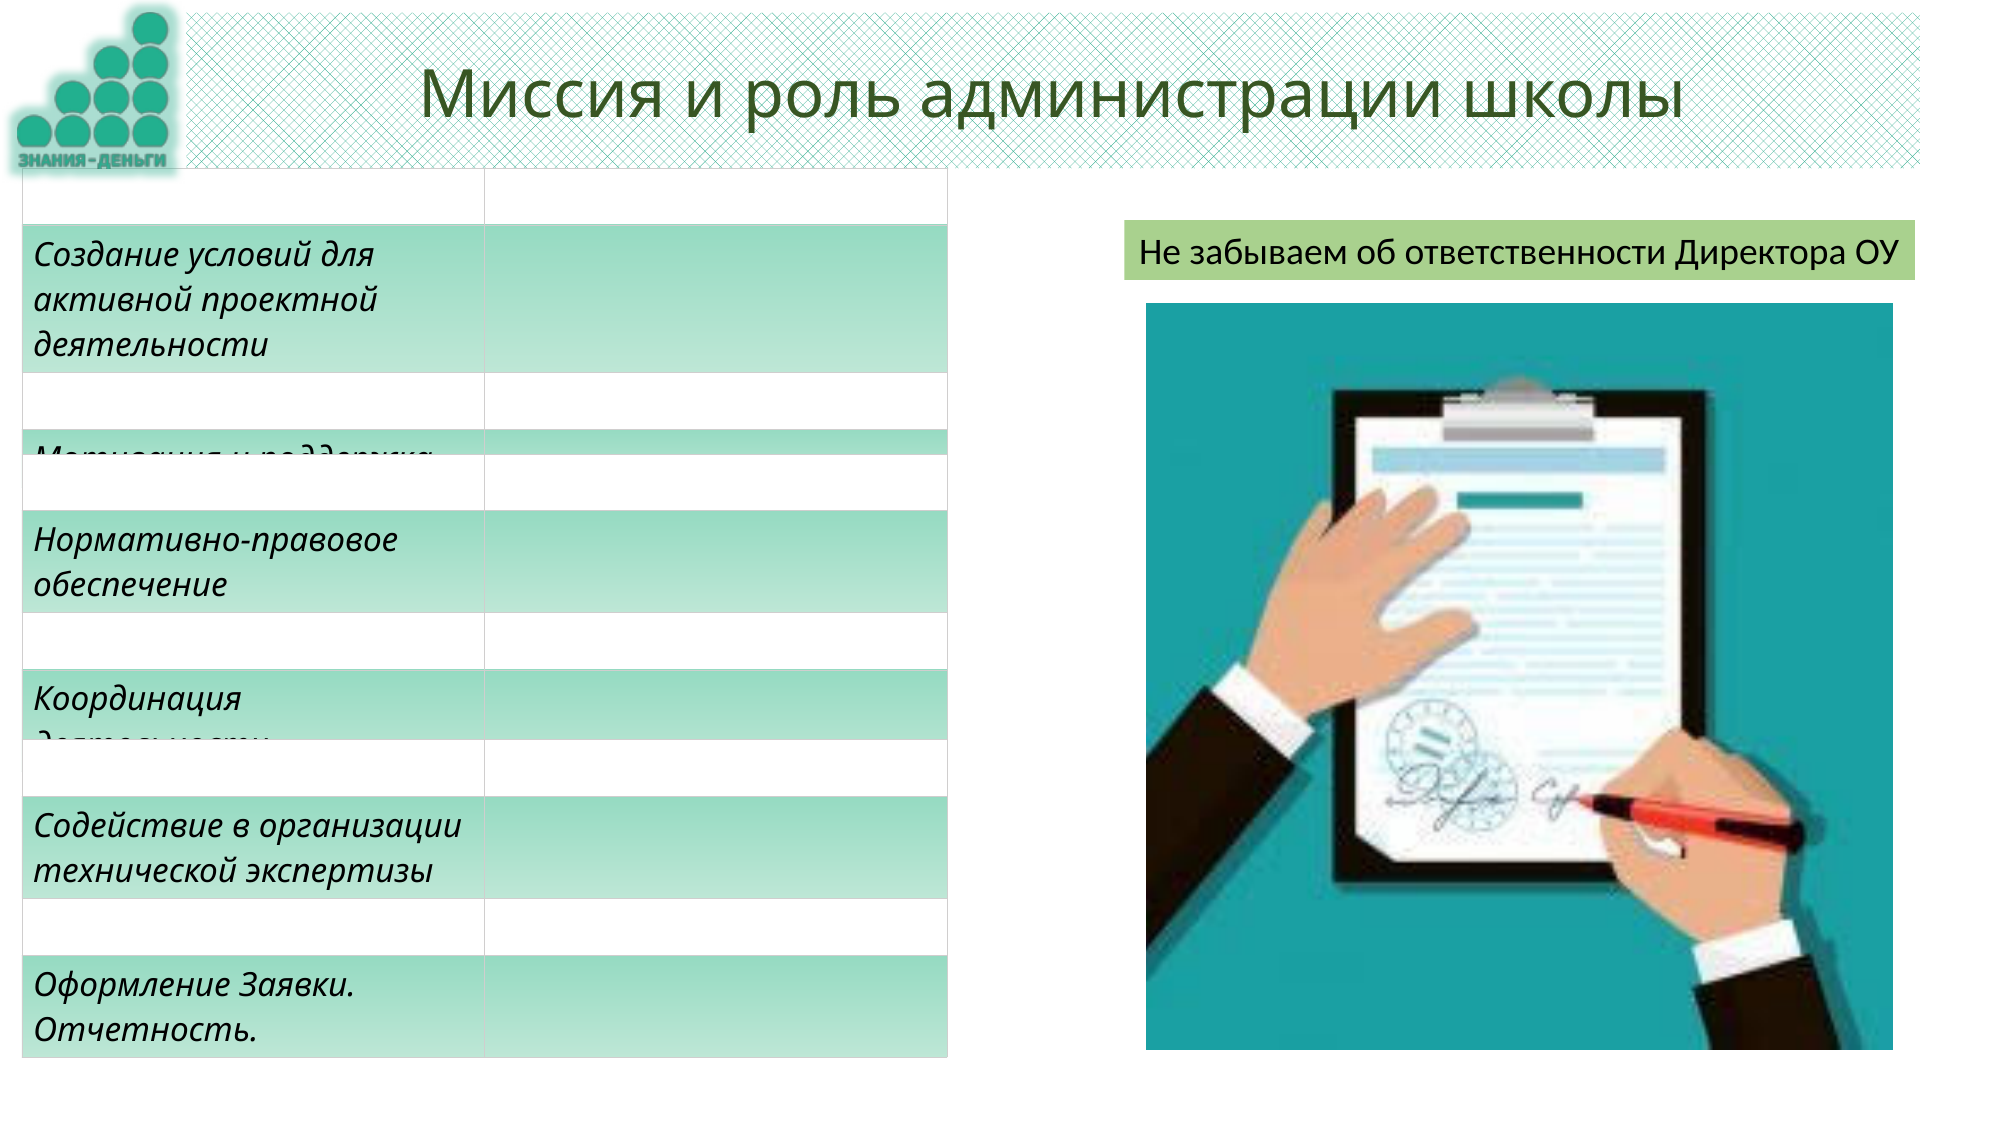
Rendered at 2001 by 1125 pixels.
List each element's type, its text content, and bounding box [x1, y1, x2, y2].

table_cell [485, 430, 947, 454]
text_box Не забываем об ответственности Директора ОУ [1124, 220, 1915, 280]
table_header [23, 455, 484, 510]
table_cell [23, 613, 484, 670]
table_cell [485, 797, 947, 898]
picture [1146, 303, 1893, 1050]
table_cell [23, 373, 484, 429]
text_box Миссия и роль администрации школы [186, 12, 1920, 169]
table_header [485, 455, 947, 510]
table_cell [485, 373, 947, 429]
table_cell [485, 511, 947, 612]
table_cell [485, 671, 947, 739]
picture [17, 12, 170, 169]
table_header [23, 740, 484, 796]
table_header [485, 740, 947, 796]
table_cell Содействие в организации технической экспертизы [23, 797, 484, 898]
table_cell Оформление Заявки. Отчетность. [23, 956, 484, 1057]
table_cell Нормативно-правовое обеспечение [23, 511, 484, 612]
table_cell [485, 613, 947, 670]
table_cell [485, 956, 947, 1057]
table_cell [485, 899, 947, 955]
table_cell [23, 899, 484, 955]
table_cell Мотивация и поддержка [23, 430, 484, 454]
table_cell Создание условий для активной проектной деятельности [23, 226, 484, 372]
table_header [23, 169, 484, 225]
table_header [485, 169, 947, 225]
table_cell Координация деятельности [23, 671, 484, 739]
table_cell [485, 226, 947, 372]
